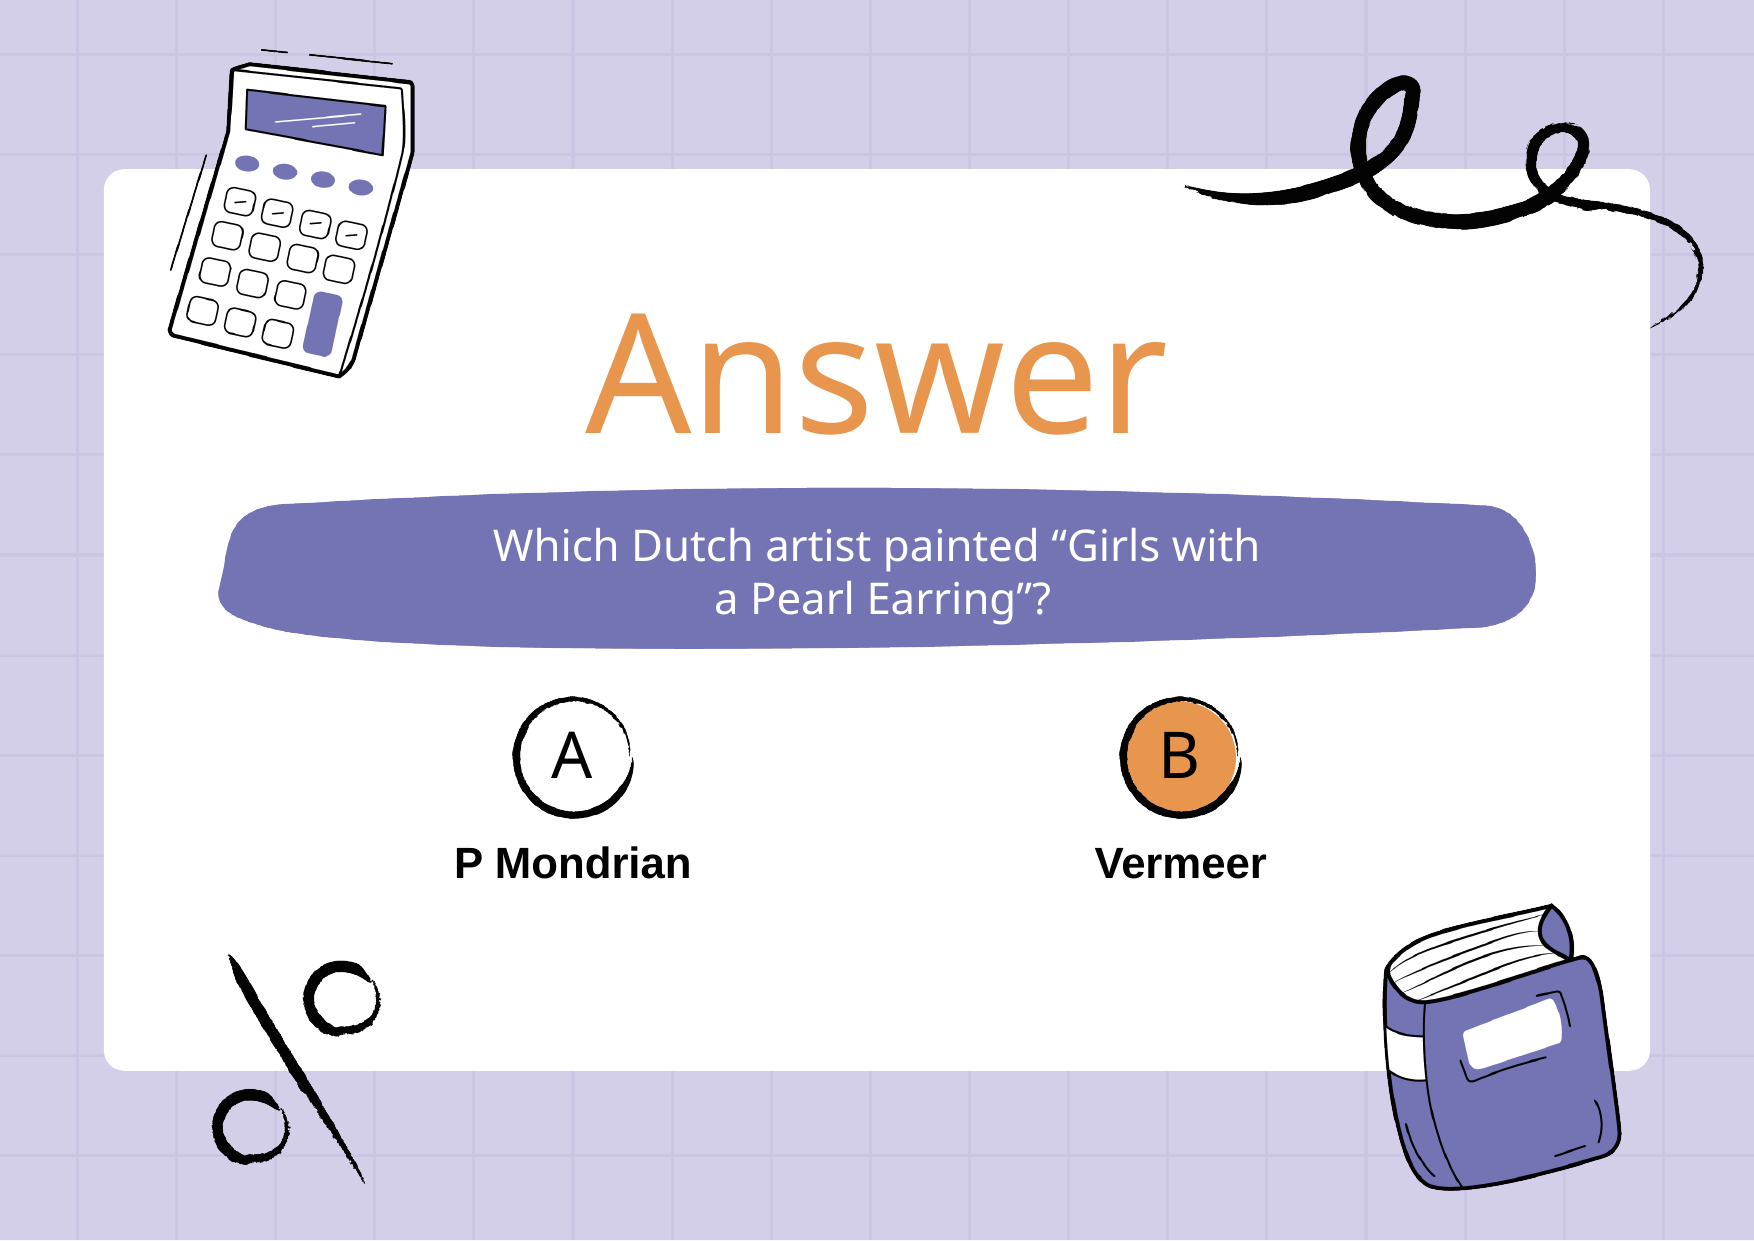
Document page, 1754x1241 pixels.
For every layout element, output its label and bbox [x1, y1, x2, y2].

text_box [167, 48, 1705, 1191]
text_box [0, 0, 1754, 1241]
